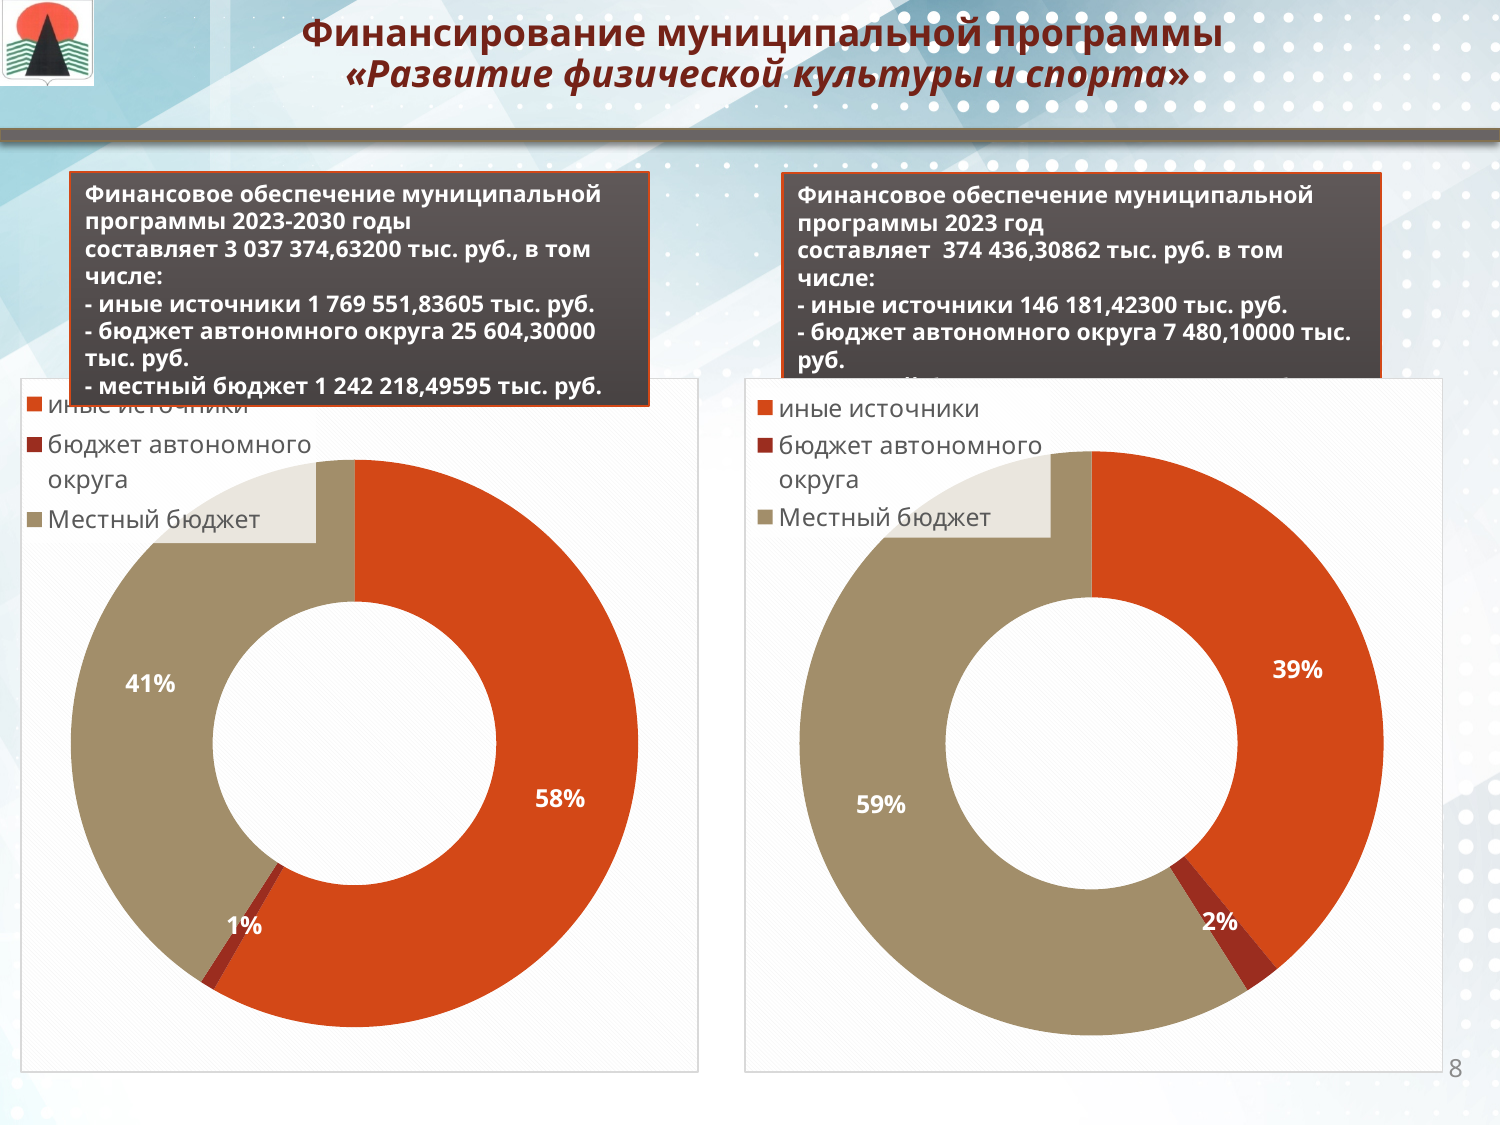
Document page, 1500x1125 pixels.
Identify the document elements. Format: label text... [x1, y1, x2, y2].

chart [19, 377, 700, 1073]
chart [744, 377, 1444, 1073]
text_box Финансовое обеспечение муниципальной программы 2023 год составляет 374 436,30862 тыс. руб. в том числе: - иные источники 146 181,42300 тыс. руб. - бюджет автономного округа 7 480,10000 тыс. руб. - местный бюджет 220 774,78562 тыс. руб. [781, 172, 1382, 375]
text_box Финансовое обеспечение муниципальной программы 2023-2030 годы составляет 3 037 374,63200 тыс. руб., в том числе: - иные источники 1 769 551,83605 тыс. руб. - бюджет автономного округа 25 604,30000 тыс. руб. - местный бюджет 1 242 218,49595 тыс. руб. [69, 171, 650, 375]
picture [0, 0, 1500, 128]
text_box 8 [1140, 1044, 1478, 1105]
text_box [0, 128, 1500, 142]
text_box Финансирование муниципальной программы «Развитие физической культуры и спорта» [103, 0, 1432, 103]
picture [0, 142, 1500, 1125]
